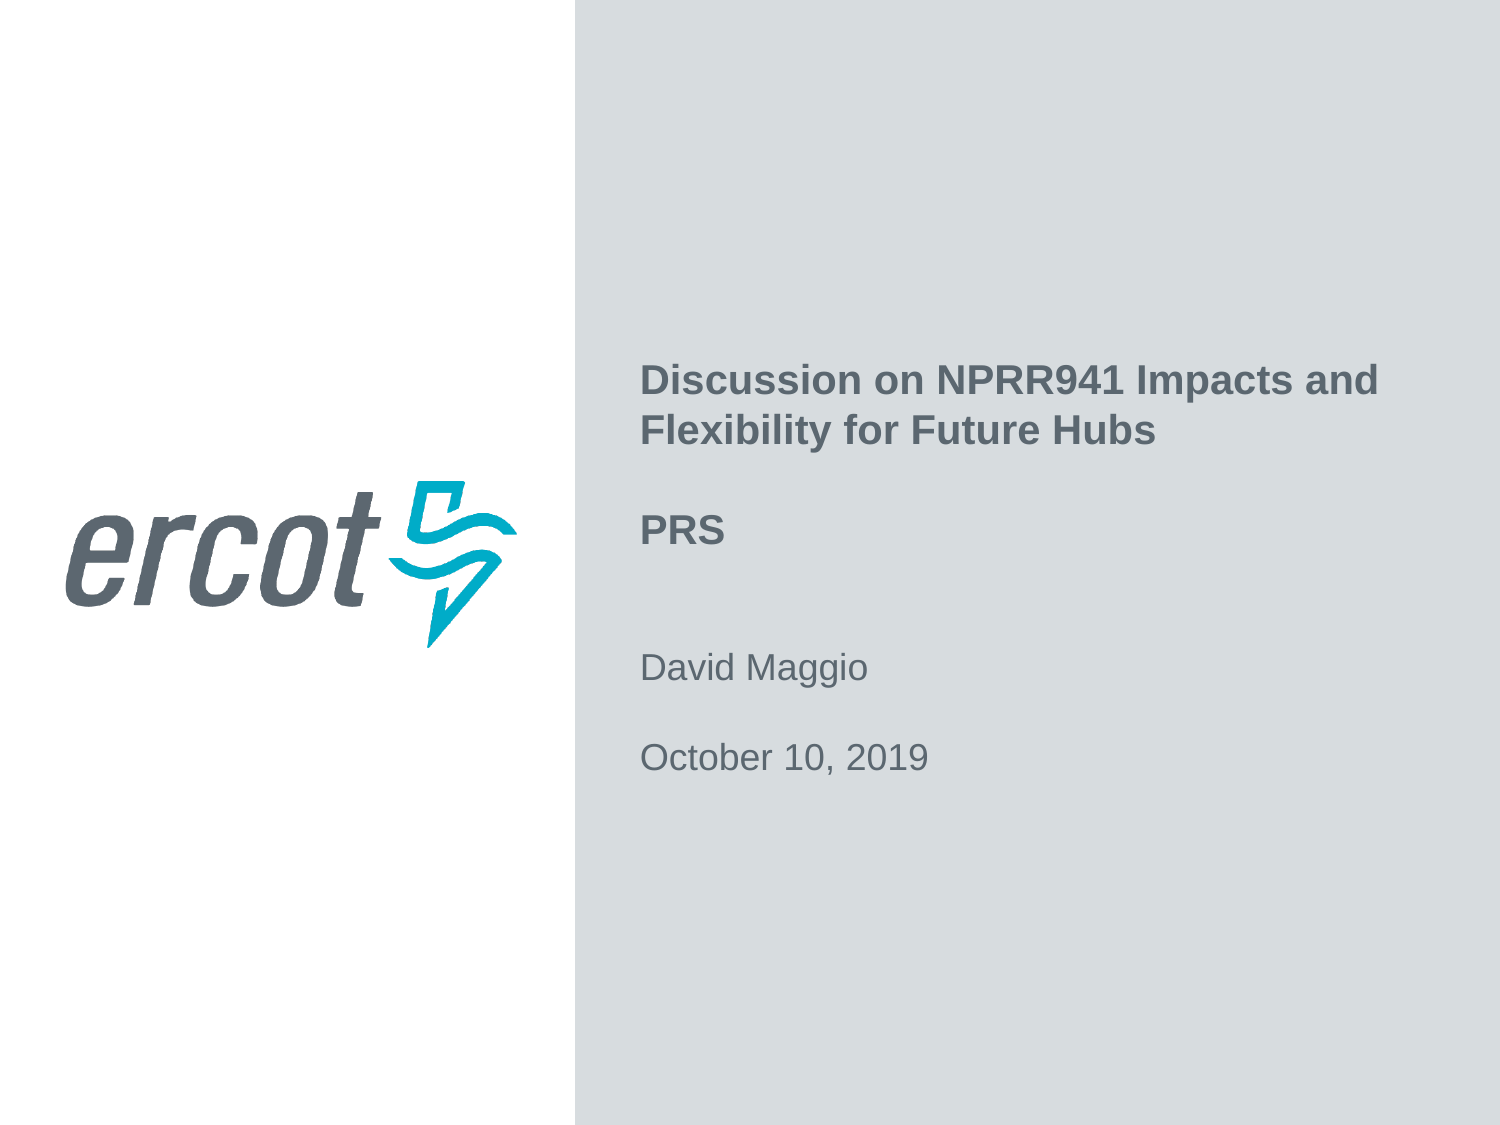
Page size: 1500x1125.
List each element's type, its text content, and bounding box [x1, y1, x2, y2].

text_box Discussion on NPRR941 Impacts and Flexibility for Future Hubs PRS David Maggio October 10, 2019 [624, 345, 1488, 786]
picture [56, 471, 525, 654]
